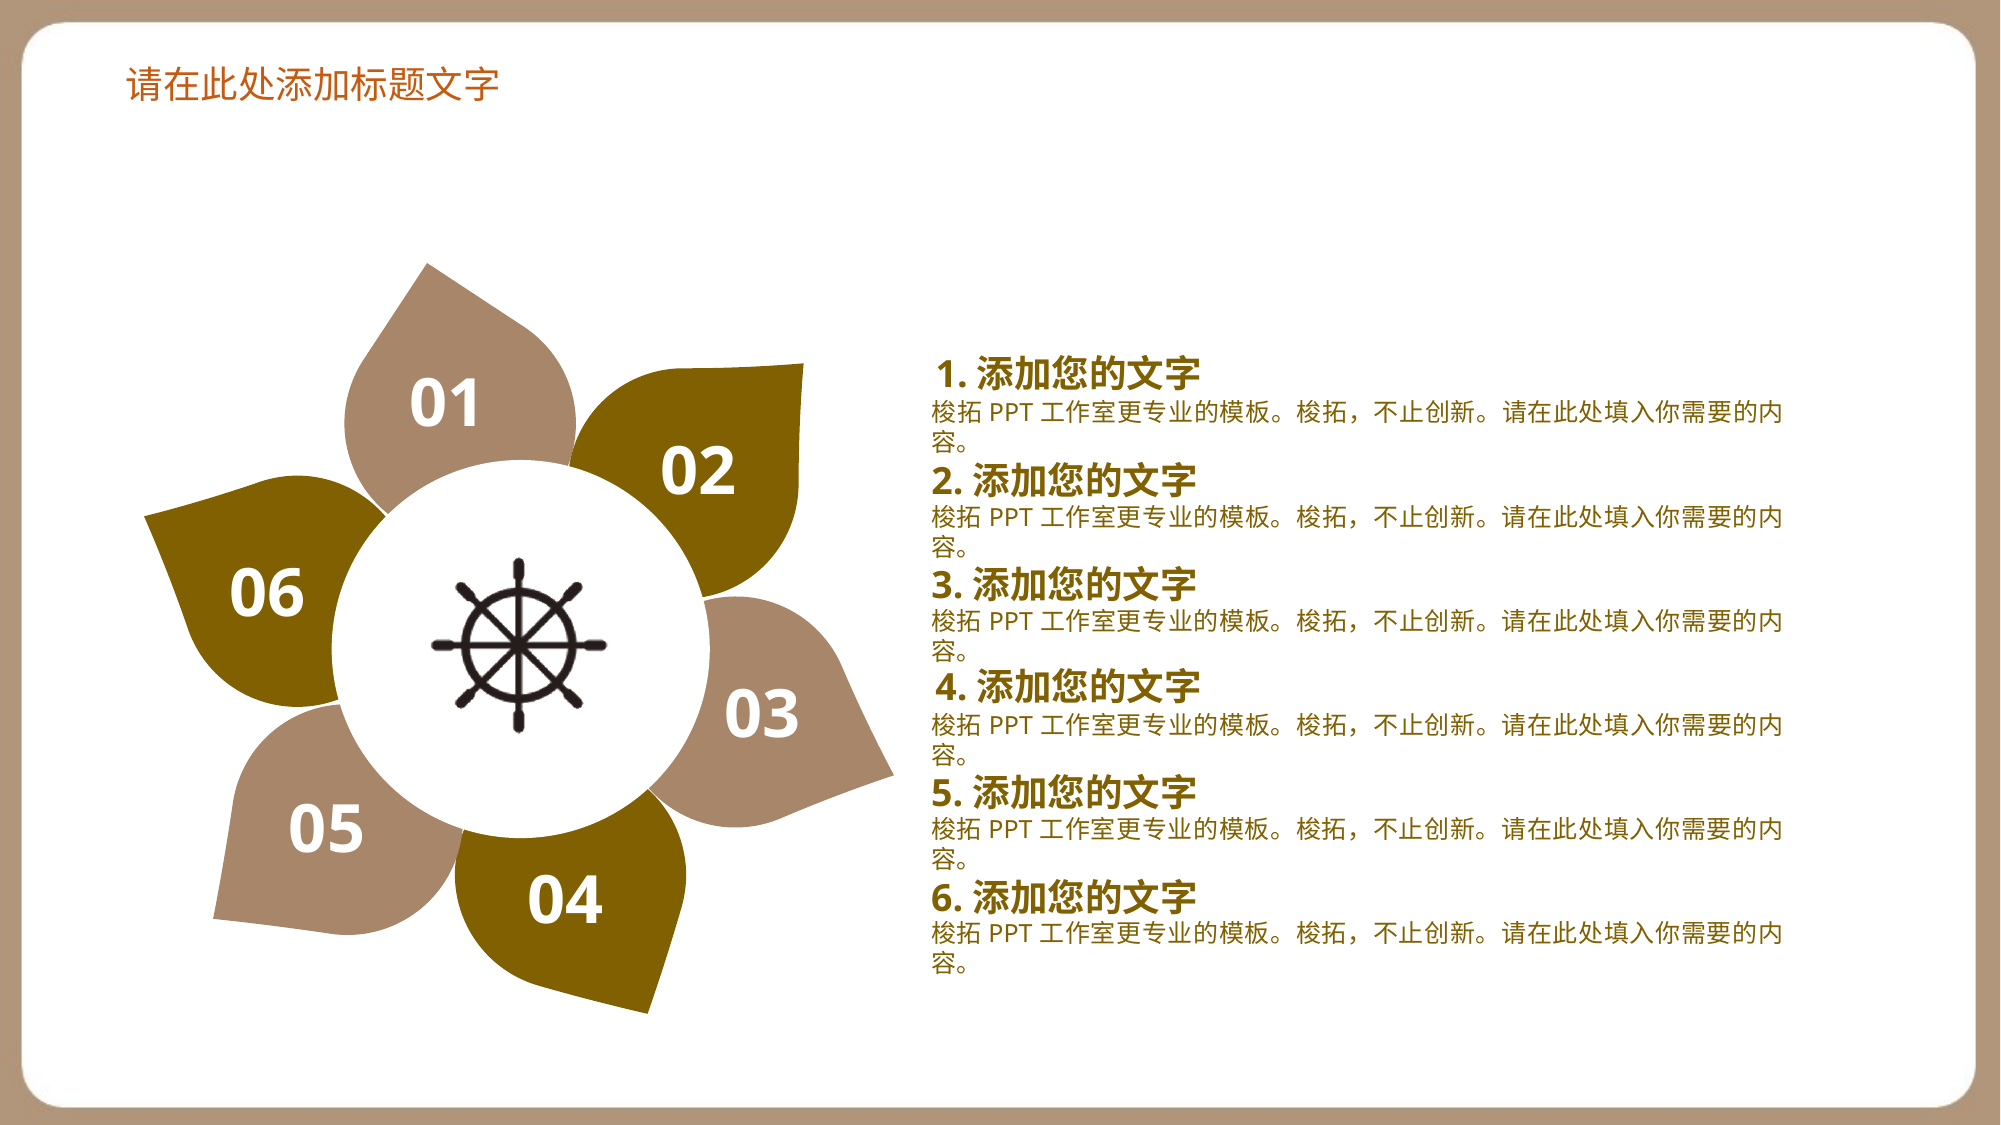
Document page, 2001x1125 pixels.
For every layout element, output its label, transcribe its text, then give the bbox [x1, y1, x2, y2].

text_box 梭拓PPT工作室更专业的模板。梭拓，不止创新。请在此处填入你需要的内容。 [916, 493, 1800, 569]
text_box 2.添加您的文字 [916, 449, 1224, 510]
text_box 梭拓PPT工作室更专业的模板。梭拓，不止创新。请在此处填入你需要的内容。 [916, 910, 1800, 985]
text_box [231, 704, 463, 935]
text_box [344, 307, 576, 540]
text_box 4.添加您的文字 [920, 655, 1228, 716]
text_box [454, 759, 687, 991]
text_box 梭拓PPT工作室更专业的模板。梭拓，不止创新。请在此处填入你需要的内容。 [916, 597, 1800, 673]
text_box 5.添加您的文字 [916, 761, 1224, 822]
text_box 6.添加您的文字 [916, 866, 1224, 926]
text_box [463, 599, 619, 759]
text_box [413, 540, 567, 704]
text_box 梭拓PPT工作室更专业的模板。梭拓，不止创新。请在此处填入你需要的内容。 [916, 806, 1800, 881]
picture [0, 0, 2001, 1125]
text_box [567, 368, 799, 599]
text_box 3.添加您的文字 [916, 553, 1224, 614]
text_box 梭拓PPT工作室更专业的模板。梭拓，不止创新。请在此处填入你需要的内容。 [916, 701, 1800, 777]
text_box 请在此处添加标题文字 [96, 53, 531, 114]
text_box 梭拓PPT工作室更专业的模板。梭拓，不止创新。请在此处填入你需要的内容。 [916, 389, 1800, 465]
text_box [619, 596, 852, 828]
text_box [181, 475, 413, 707]
text_box 1.添加您的文字 [920, 343, 1228, 403]
